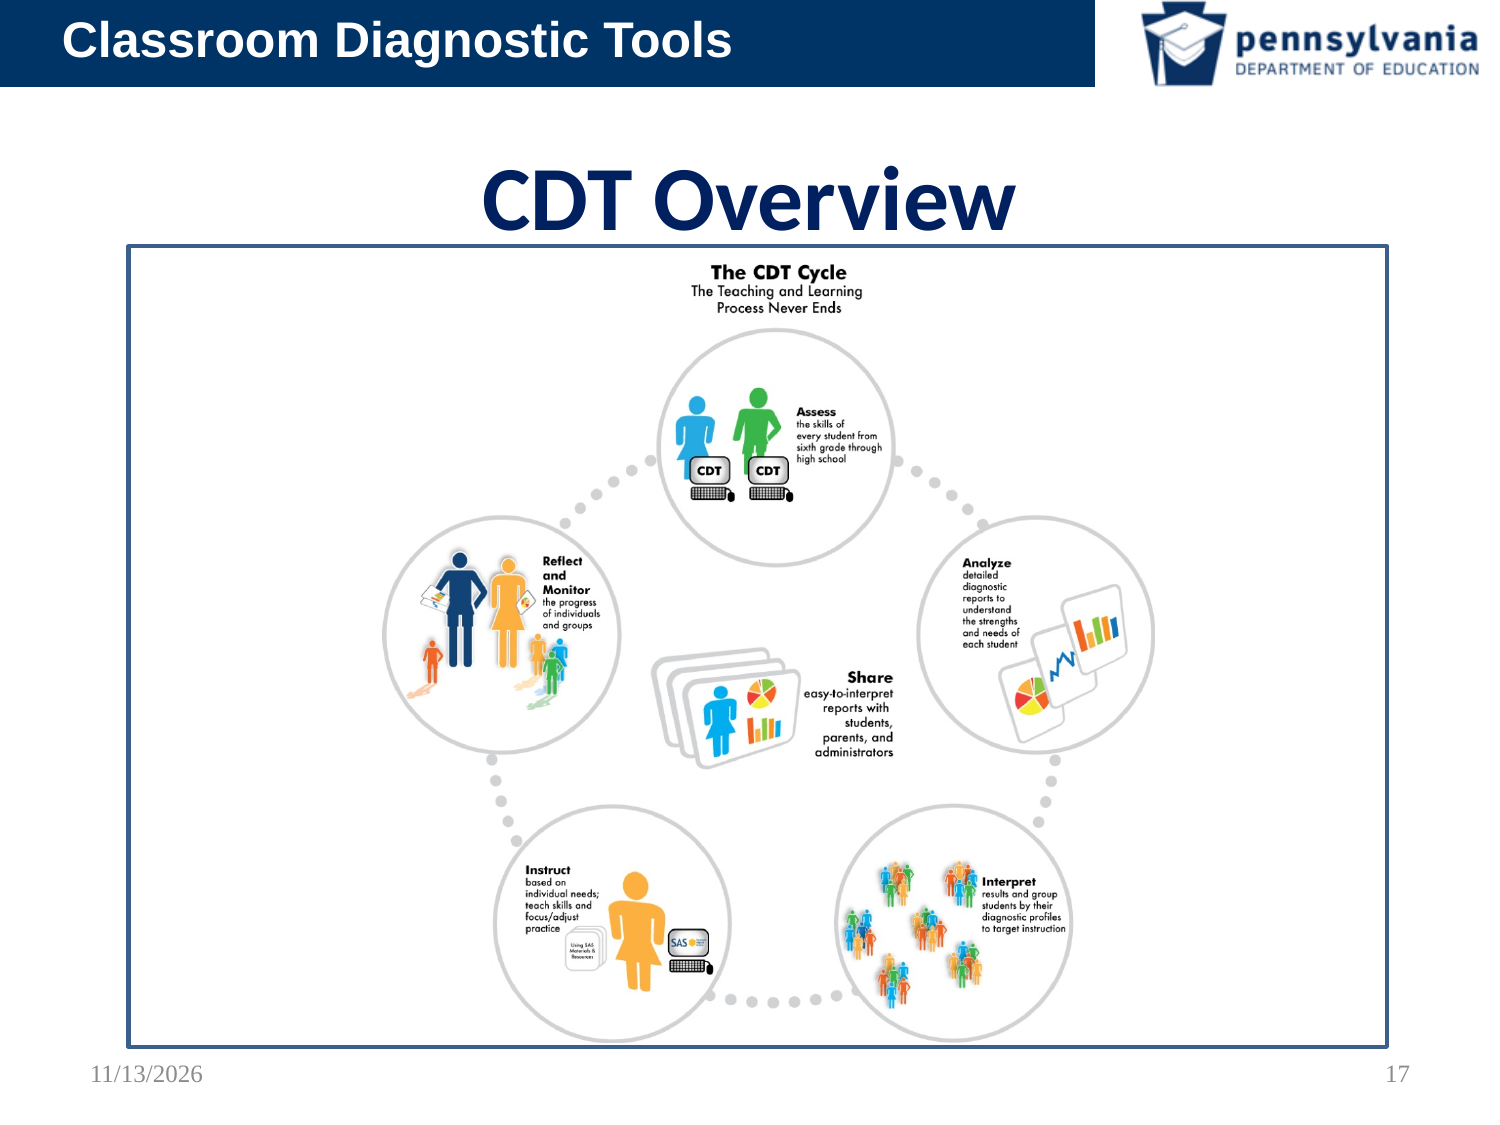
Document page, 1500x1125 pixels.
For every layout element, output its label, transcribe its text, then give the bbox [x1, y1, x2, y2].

slide_number 17 [1074, 1042, 1425, 1103]
picture [1134, 0, 1485, 90]
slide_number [75, 1042, 425, 1103]
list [381, 262, 1156, 1043]
text_box [126, 244, 1389, 1042]
title CDT Overview [74, 44, 1426, 233]
